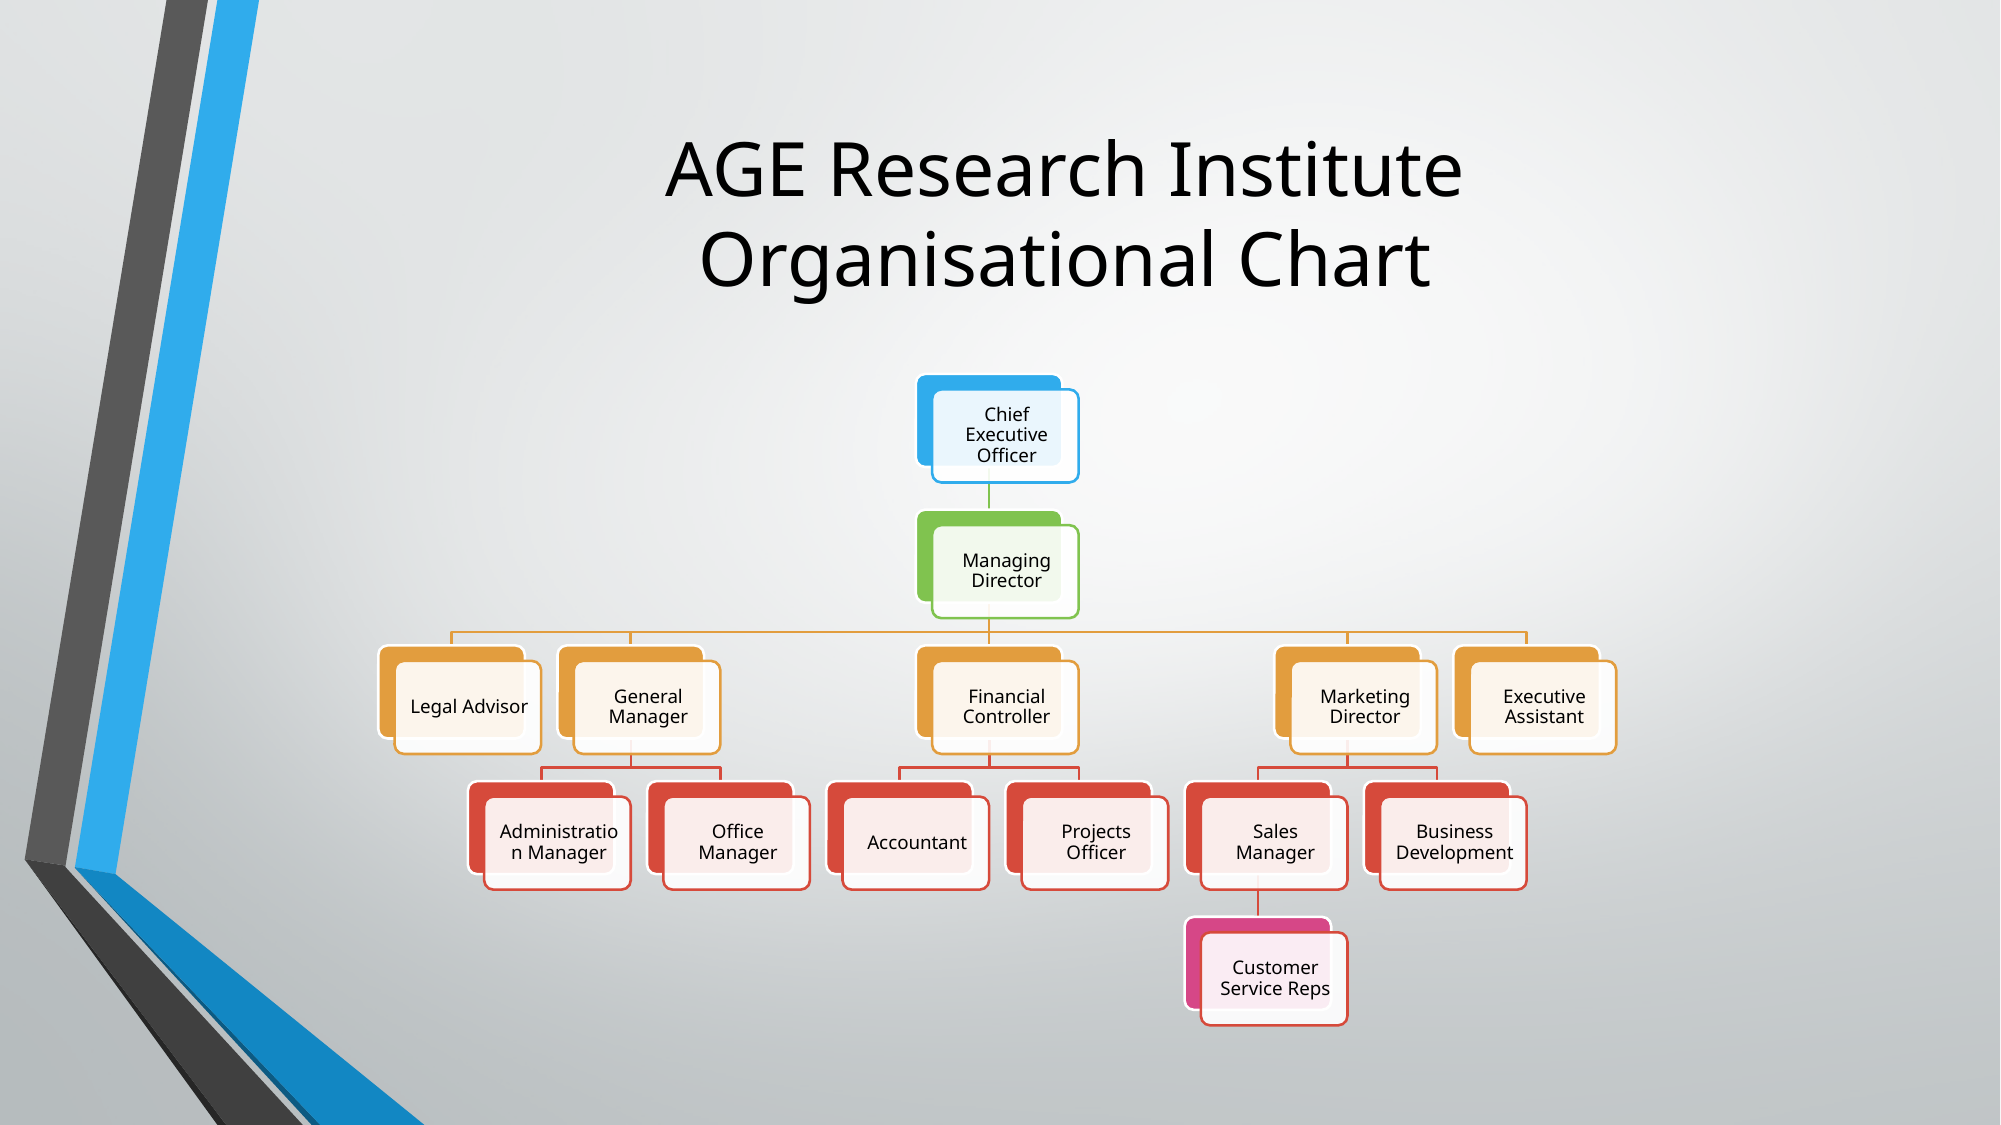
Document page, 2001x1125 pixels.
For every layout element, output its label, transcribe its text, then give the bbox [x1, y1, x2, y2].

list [376, 315, 1618, 1084]
title AGE Research Institute Organisational Chart [243, 112, 1887, 400]
